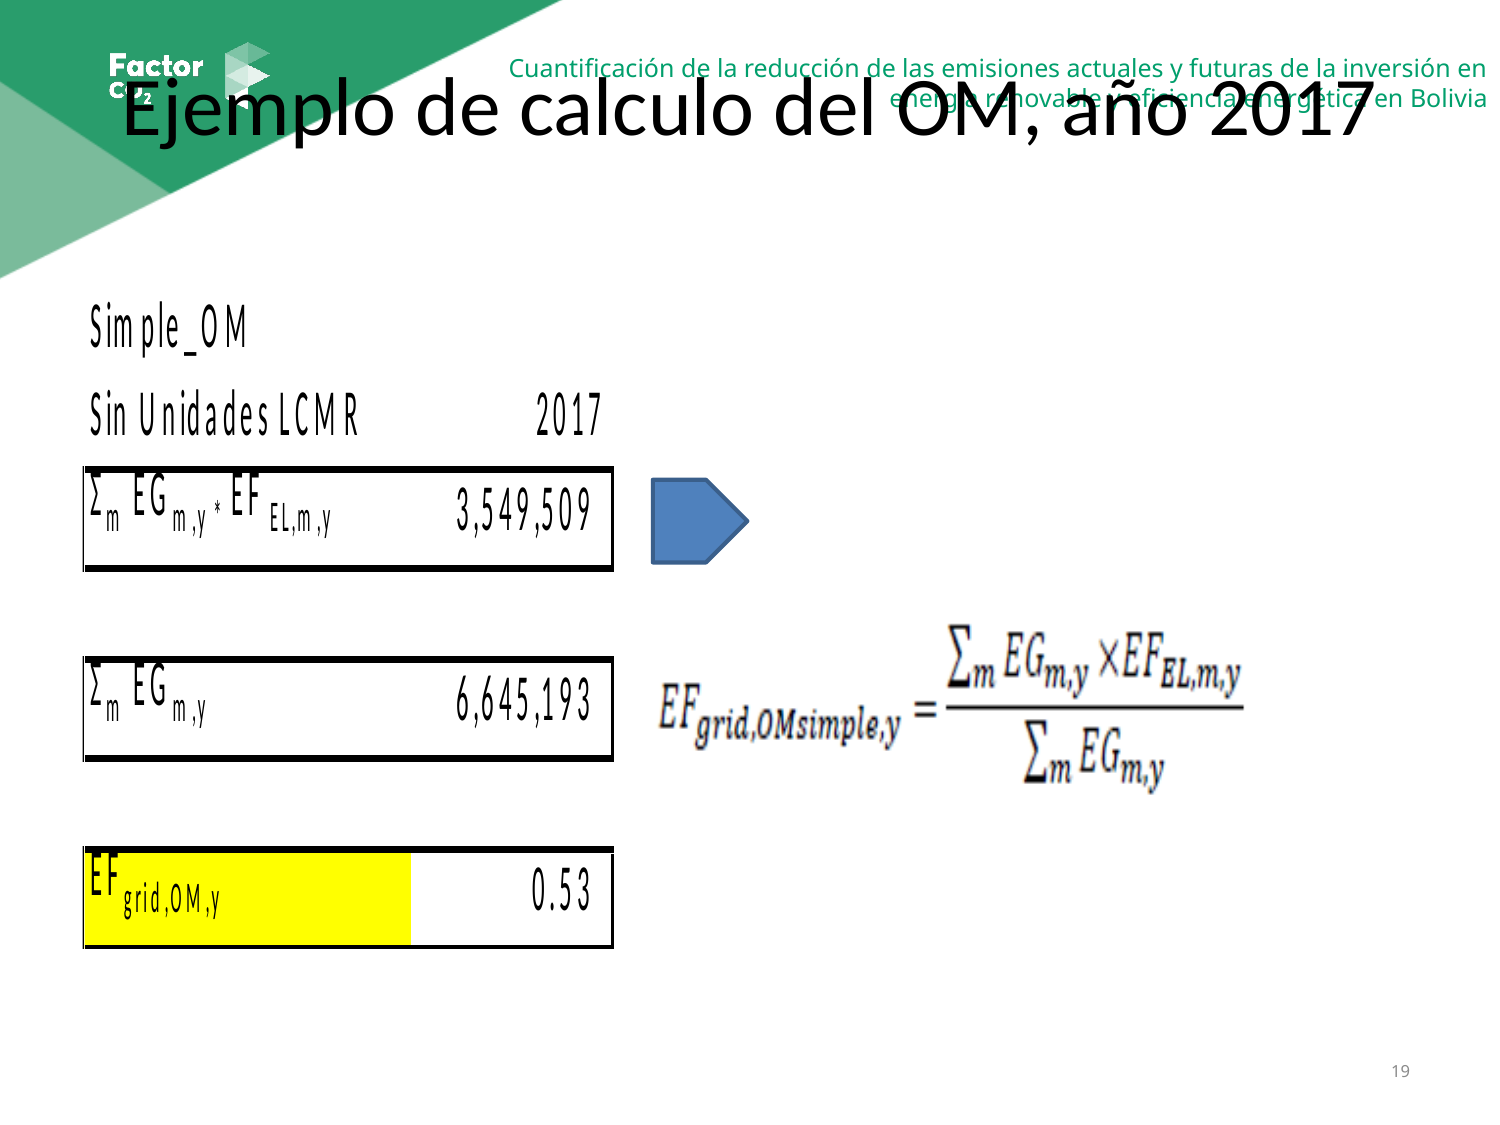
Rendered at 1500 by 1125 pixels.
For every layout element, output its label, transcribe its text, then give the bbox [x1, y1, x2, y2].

slide_number 19 [1074, 1042, 1425, 1103]
picture [0, 0, 1500, 1125]
title Ejemplo de calculo del OM, año 2017 [75, 45, 1425, 233]
